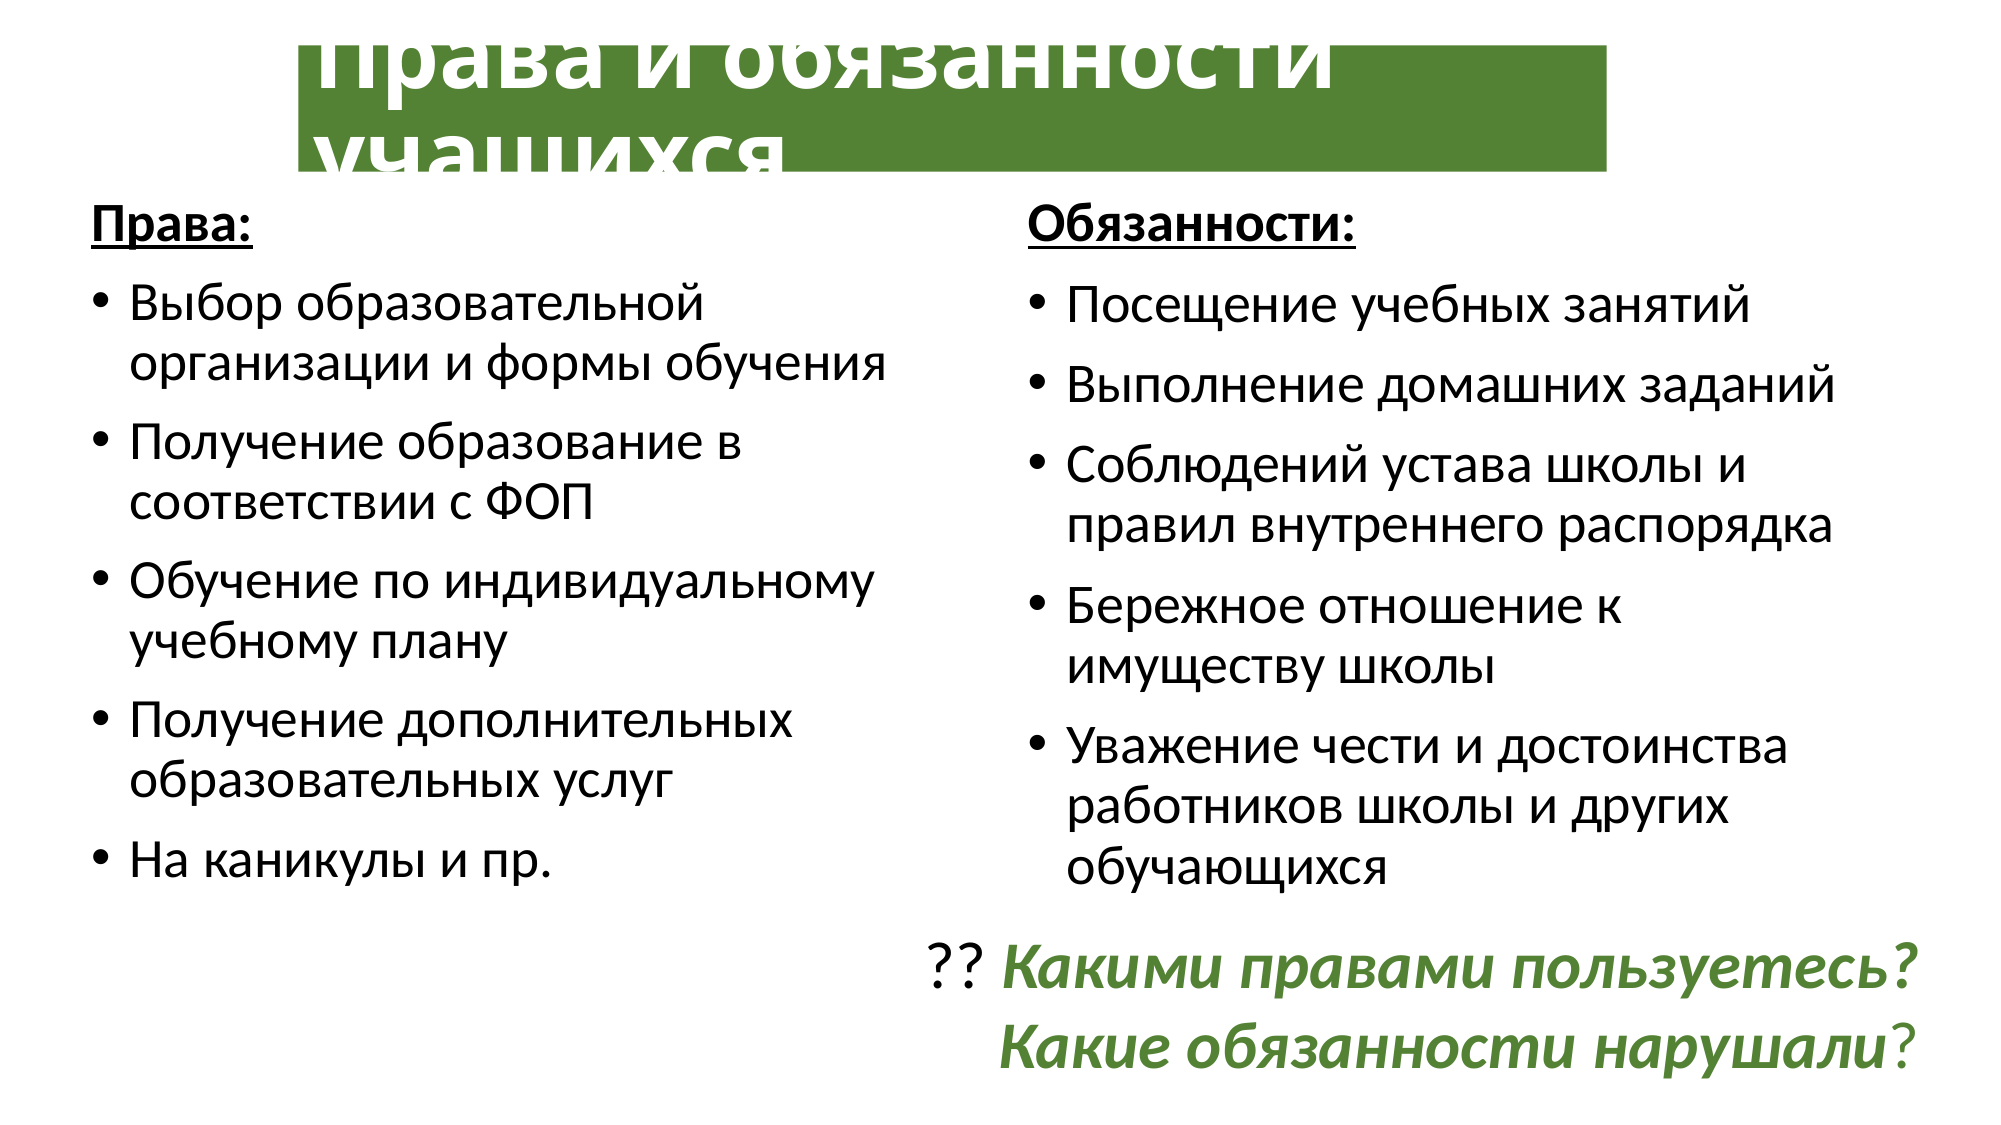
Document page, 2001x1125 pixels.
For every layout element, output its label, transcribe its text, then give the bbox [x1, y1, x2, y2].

title Права и обязанности учащихся [298, 45, 1607, 172]
text_box ?? Какими правами пользуетесь? Какие обязанности нарушали? [744, 914, 1935, 1090]
list Права: Выбор образовательной организации и формы обучения Получение образование в соответствии с ФОП Обучение по индивидуальному учебному плану Получение дополнительных образовательных услуг На каникулы и пр. [76, 186, 926, 978]
list Обязанности: Посещение учебных занятий Выполнение домашних заданий Соблюдений устава школы и правил внутреннего распорядка Бережное отношение к имуществу школы Уважение чести и достоинства работников школы и других обучающихся [1012, 186, 1863, 914]
